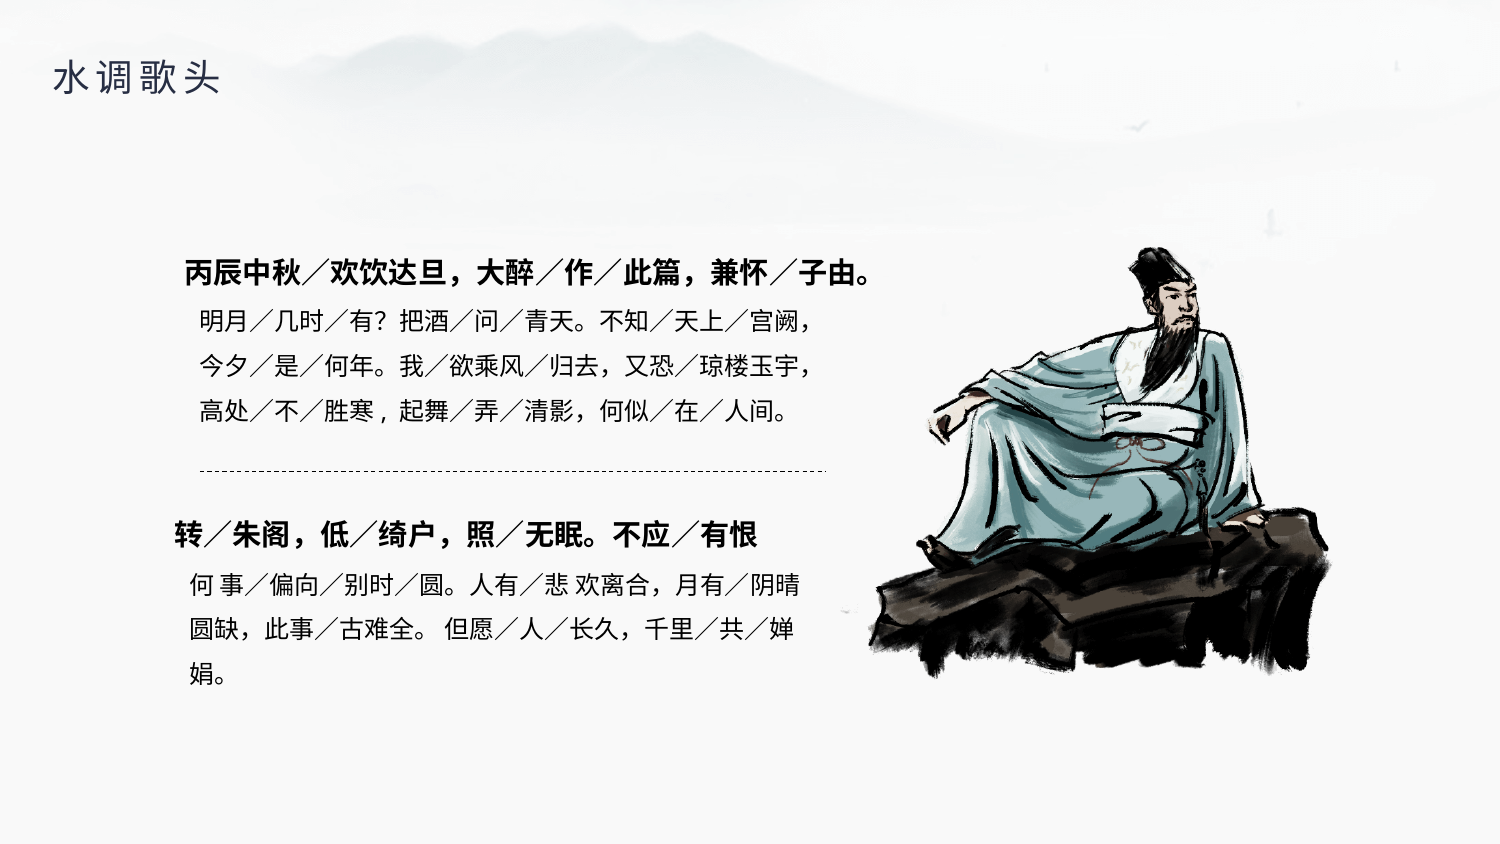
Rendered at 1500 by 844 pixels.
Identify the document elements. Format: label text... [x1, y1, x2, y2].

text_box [174, 509, 787, 653]
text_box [184, 246, 787, 435]
text_box 水调歌头 [37, 46, 350, 107]
picture [0, 0, 1500, 844]
